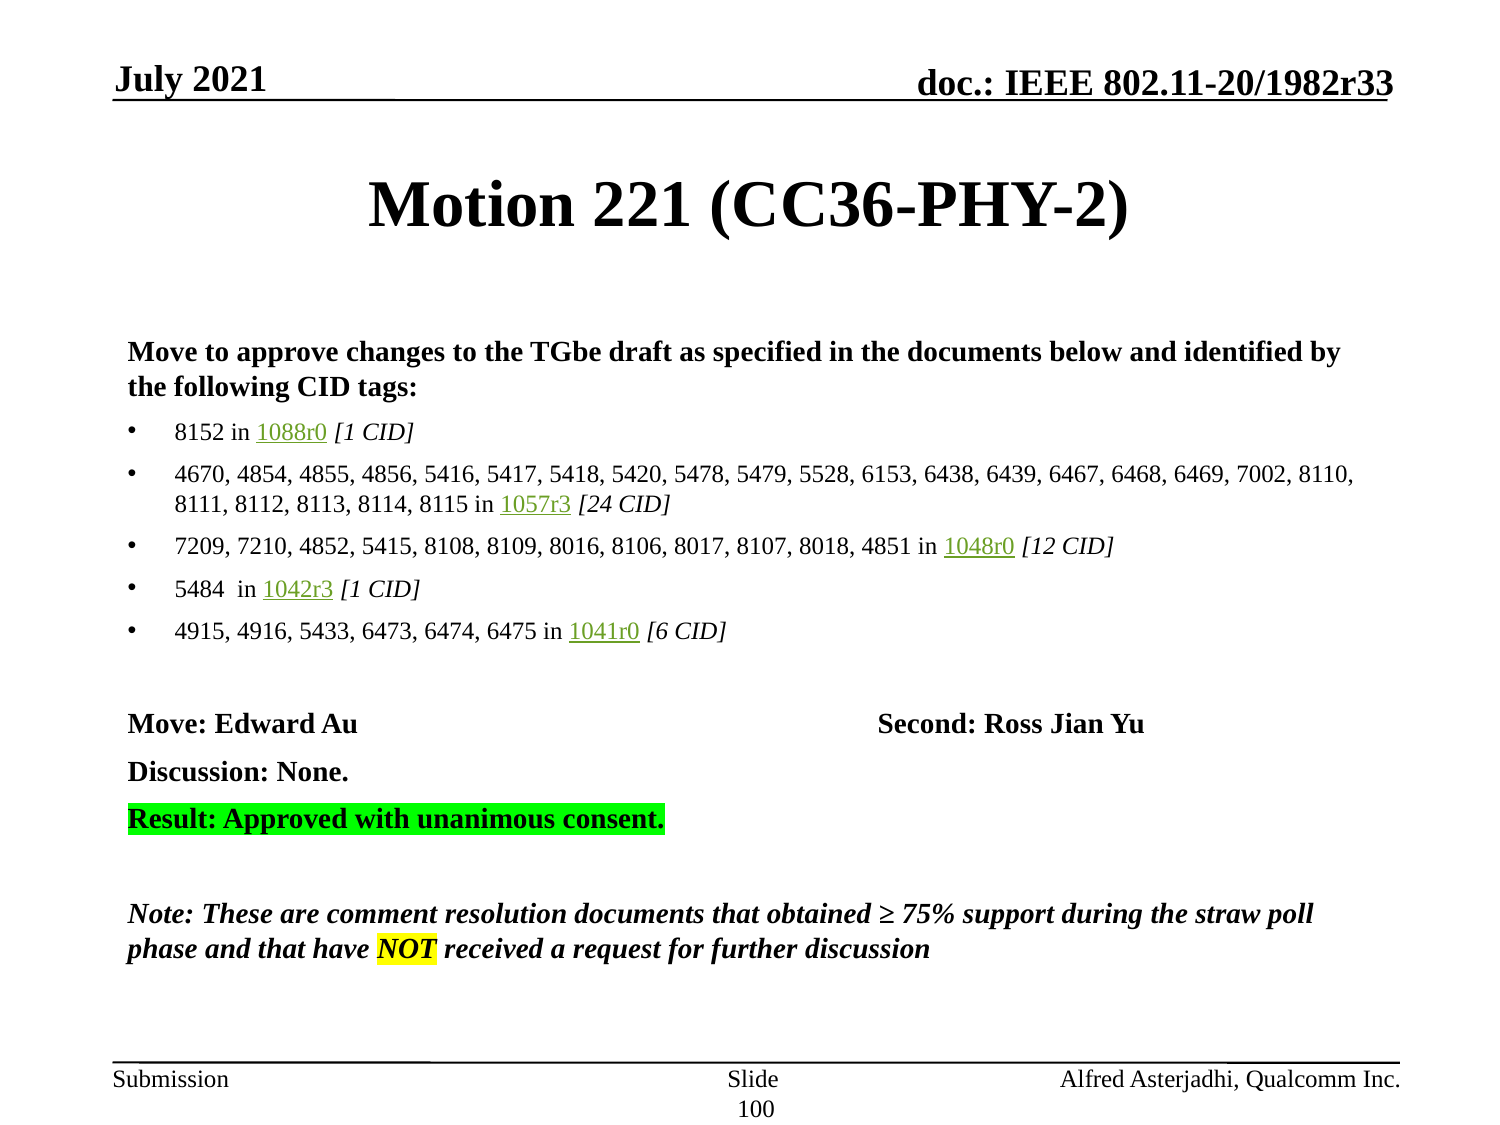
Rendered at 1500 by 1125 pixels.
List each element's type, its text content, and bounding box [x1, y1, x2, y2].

slide_number Slide 100 [712, 1061, 800, 1123]
footer Alfred Asterjadhi, Qualcomm Inc. [878, 1061, 1402, 1093]
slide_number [114, 54, 423, 100]
title Motion 221 (CC36-PHY-2) [112, 112, 1388, 288]
list Move to approve changes to the TGbe draft as specified in the documents below and identified by the following CID tags: 8152 in 1088r0 [1 CID] 4670, 4854, 4855, 4856, 5416, 5417, 5418, 5420, 5478, 5479, 5528, 6153, 6438, 6439, 6467, 6468, 6469, 7002, 8110, 8111, 8112, 8113, 8114, 8115 in 1057r3 [24 CID] 7209, 7210, 4852, 5415, 8108, 8109, 8016, 8106, 8017, 8107, 8018, 4851 in 1048r0 [12 CID] 5484 in 1042r3 [1 CID] 4915, 4916, 5433, 6473, 6474, 6475 in 1041r0 [6 CID] Move: Edward Au Second: Ross Jian Yu Discussion: None. Result: Approved with unanimous consent. Note: These are comment resolution documents that obtained ≥ 75% support during the straw poll phase and that have NOT received a request for further discussion [112, 324, 1388, 1063]
